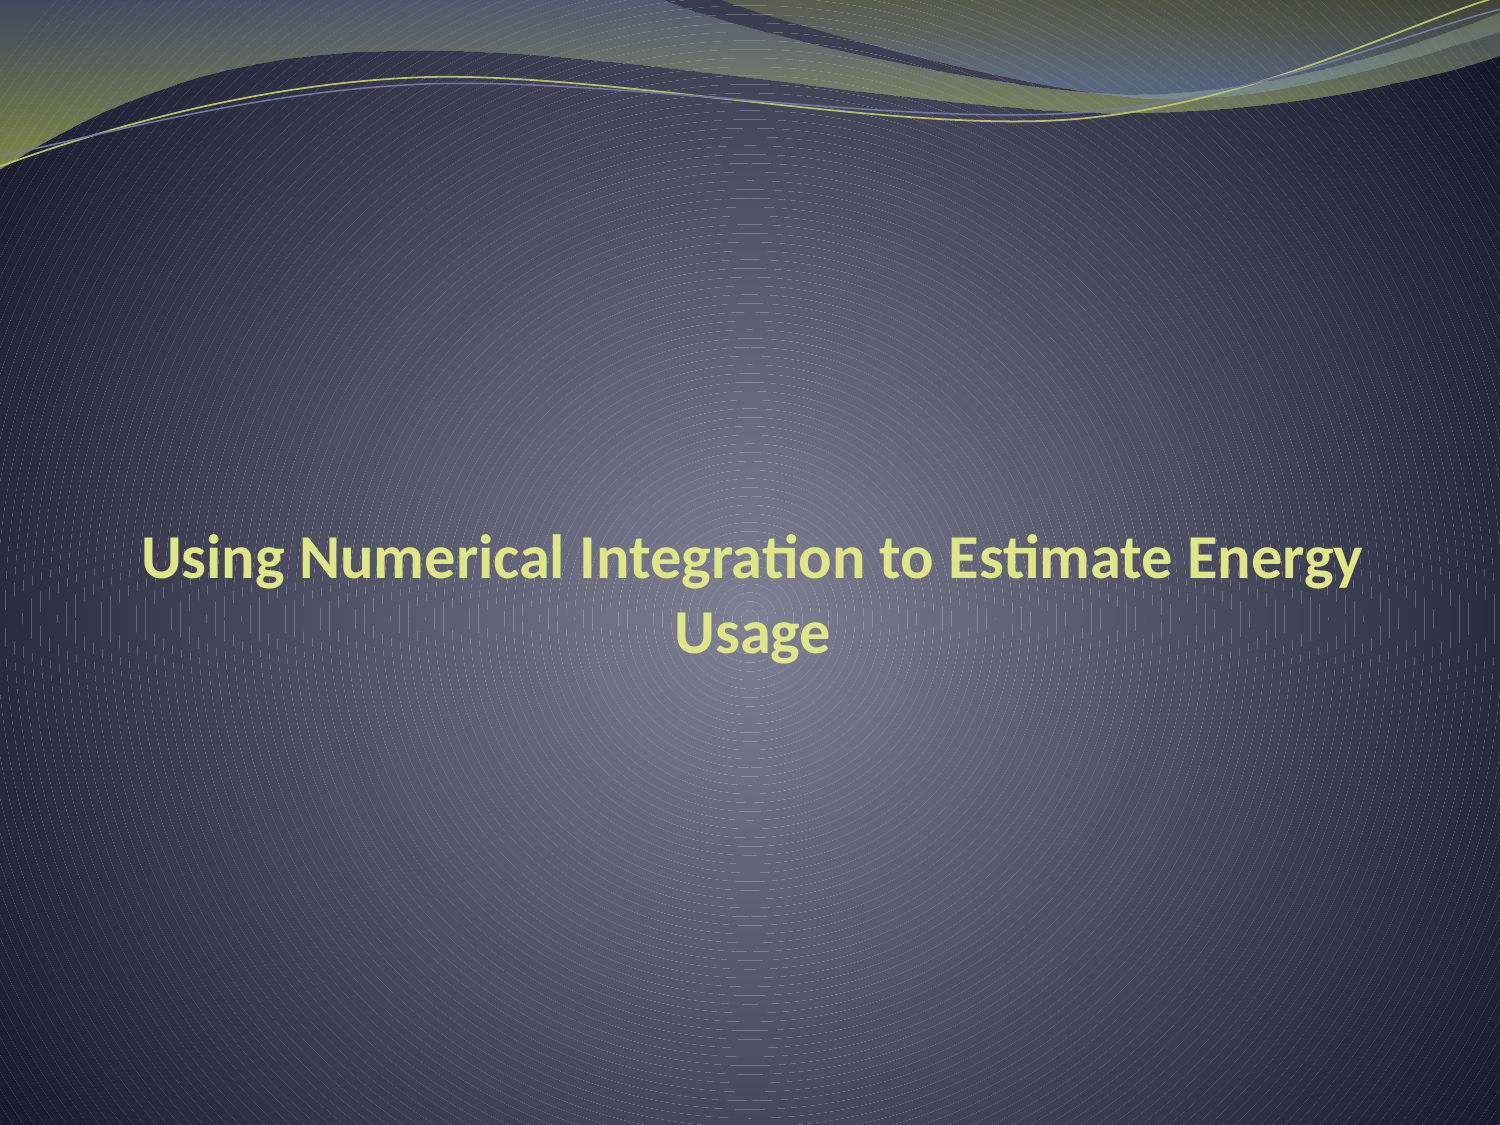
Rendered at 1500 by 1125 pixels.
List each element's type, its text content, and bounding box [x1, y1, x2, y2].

title Using Numerical Integration to Estimate Energy Usage [70, 348, 1439, 737]
